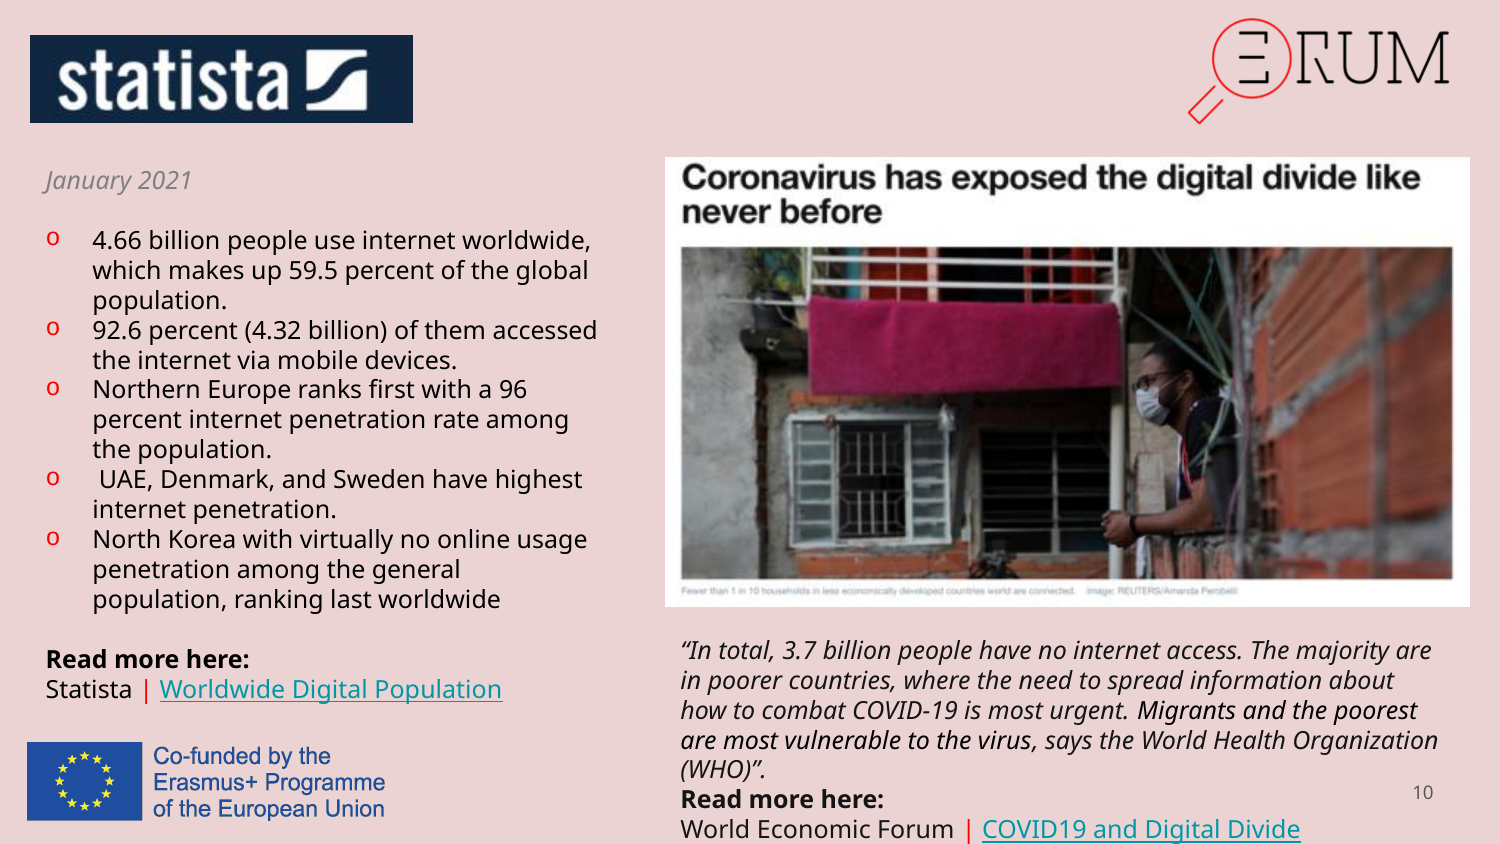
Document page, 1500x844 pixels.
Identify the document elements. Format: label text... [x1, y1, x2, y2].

text_box January 2021 4.66 billion people use internet worldwide, which makes up 59.5 percent of the global population. 92.6 percent (4.32 billion) of them accessed the internet via mobile devices. Northern Europe ranks first with a 96 percent internet penetration rate among the population. UAE, Denmark, and Sweden have highest internet penetration. North Korea with virtually no online usage penetration among the general population, ranking last worldwide Read more here: Statista | Worldwide Digital Population [30, 157, 616, 715]
text_box “In total, 3.7 billion people have no internet access. The majority are in poorer countries, where the need to spread information about how to combat COVID-19 is most urgent. Migrants and the poorest are most vulnerable to the virus, says the World Health Organization (WHO)”. Read more here: World Economic Forum | COVID19 and Digital Divide [665, 626, 1459, 844]
picture [30, 35, 413, 123]
picture [27, 742, 385, 821]
picture [665, 156, 1470, 607]
picture [1136, 0, 1500, 137]
